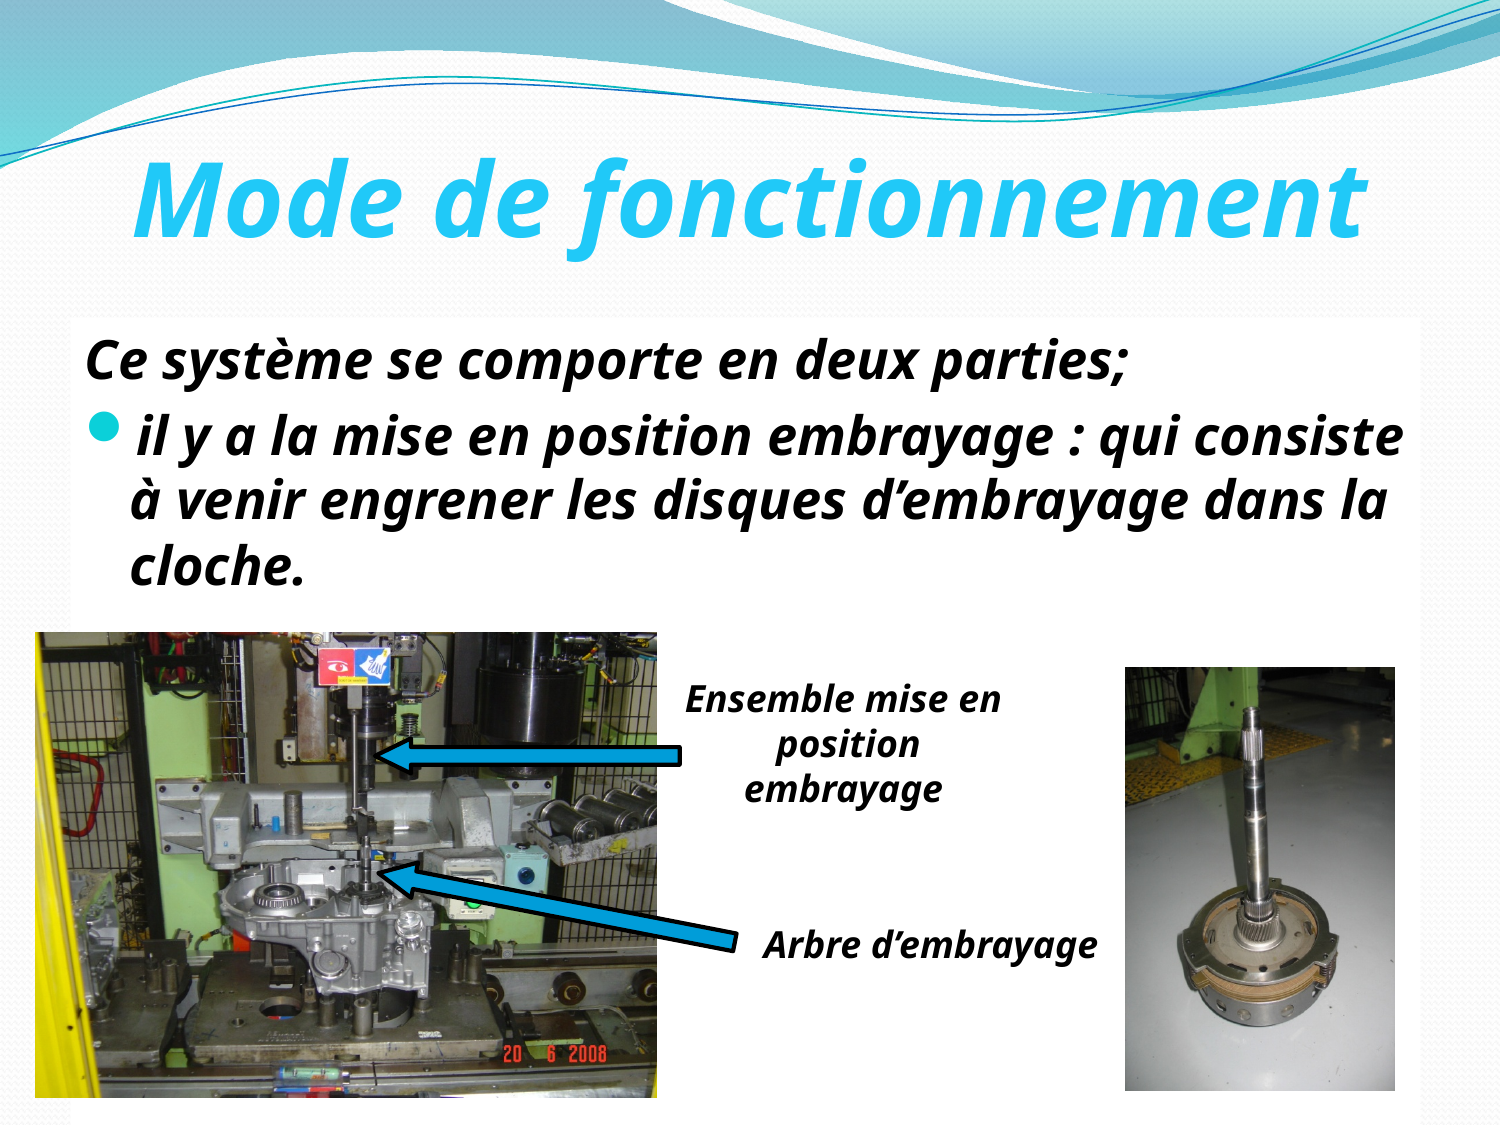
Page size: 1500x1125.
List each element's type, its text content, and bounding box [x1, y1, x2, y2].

text_box [664, 917, 739, 954]
text_box Ensemble mise en position embrayage [664, 667, 1032, 818]
picture [1124, 667, 1395, 1091]
list Ce système se comporte en deux parties; il y a la mise en position embrayage : qui consiste à venir engrener les disques d’embrayage dans la cloche. [70, 317, 1421, 1125]
text_box Arbre d’embrayage [749, 913, 1114, 974]
picture [34, 632, 657, 1099]
title Mode de fonctionnement [75, 115, 1425, 258]
